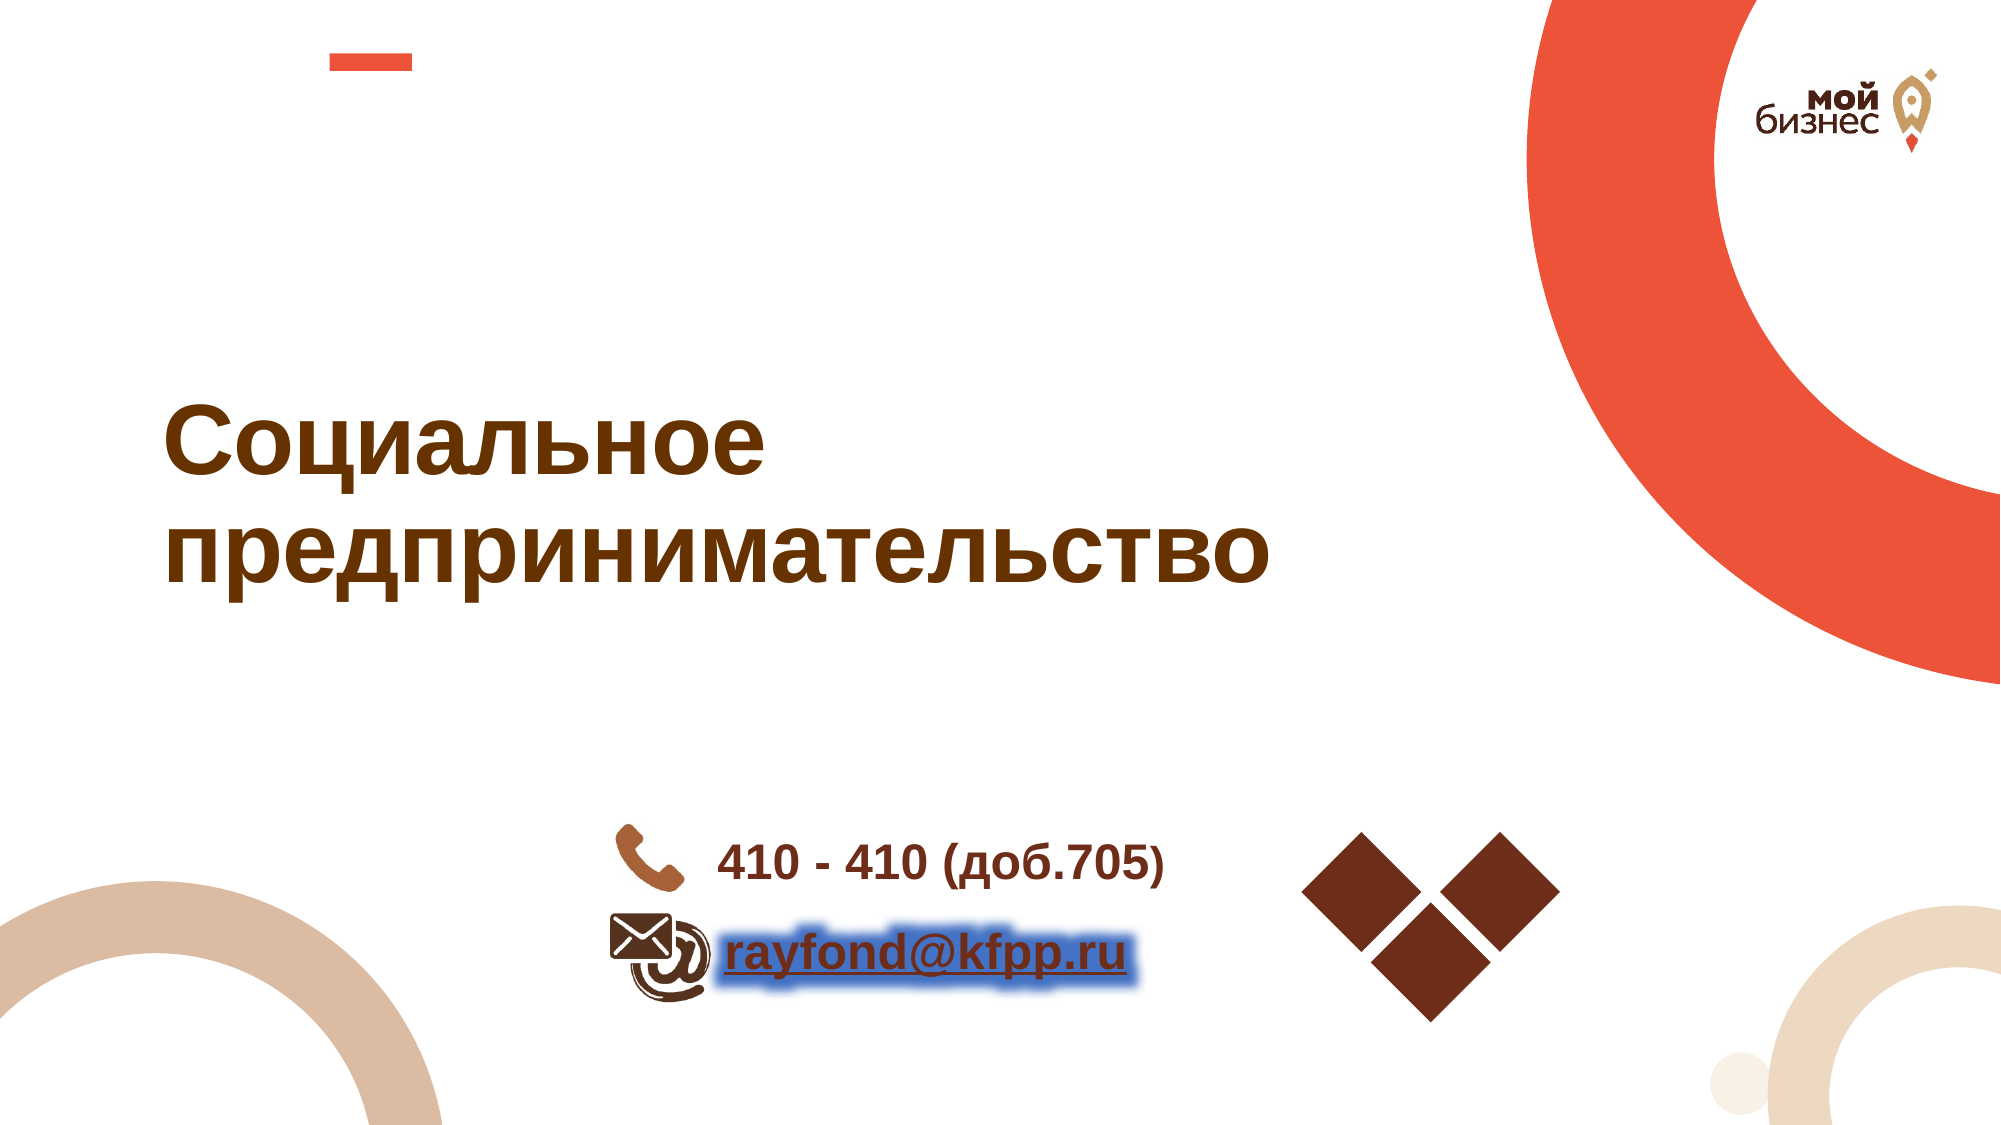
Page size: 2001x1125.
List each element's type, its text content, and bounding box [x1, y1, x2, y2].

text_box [602, 791, 1250, 1019]
text_box [1531, 245, 2000, 687]
picture [1720, 43, 1970, 184]
text_box [0, 879, 445, 1125]
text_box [1318, 849, 1543, 1006]
picture [1767, 904, 2000, 1125]
text_box [90, 184, 1816, 245]
text_box [1524, 0, 1760, 184]
title Социальное предпринимательство [155, 361, 1449, 612]
